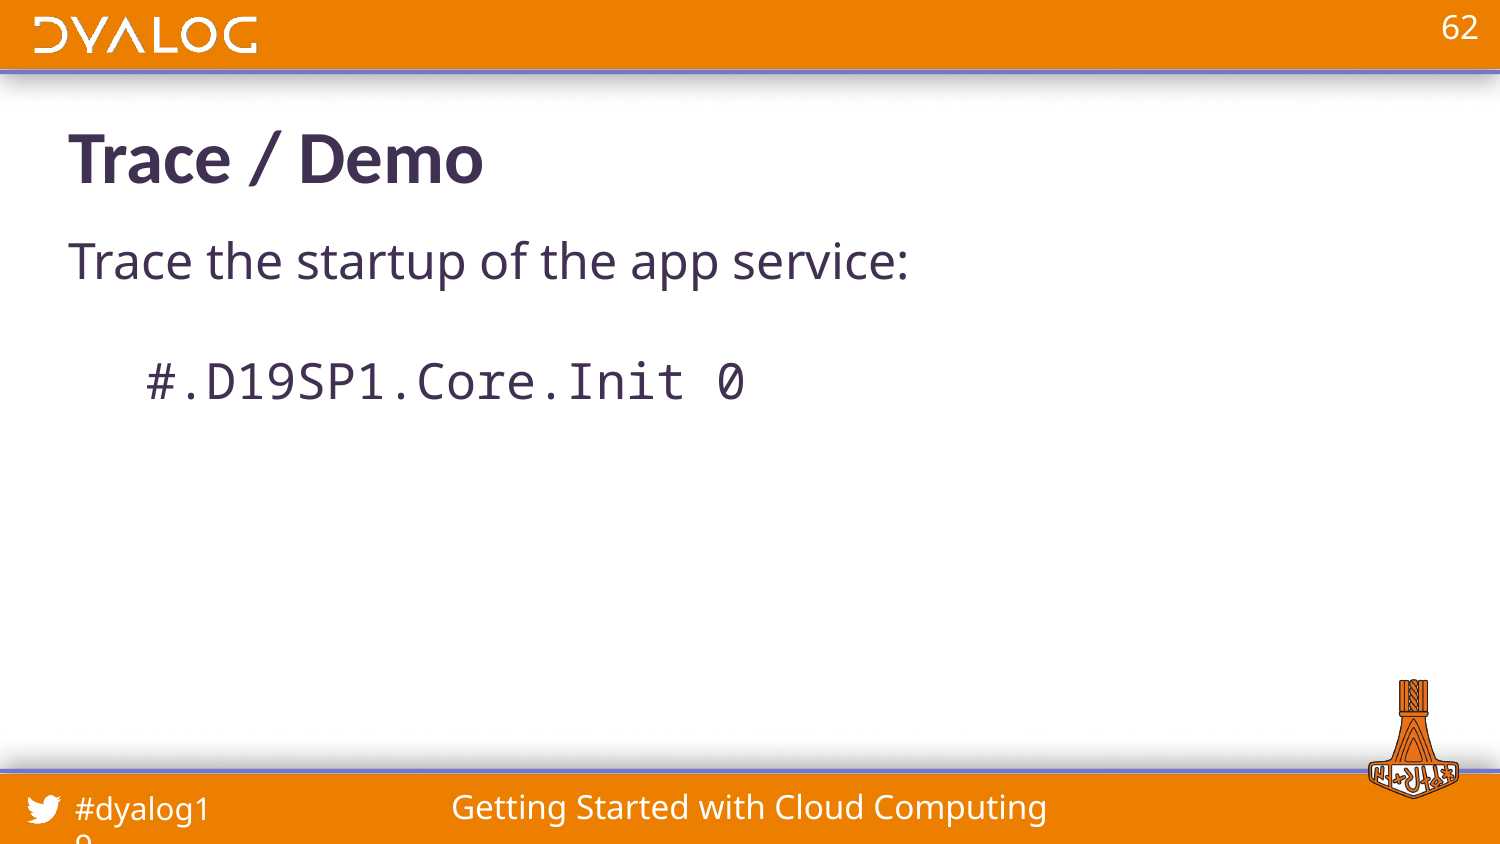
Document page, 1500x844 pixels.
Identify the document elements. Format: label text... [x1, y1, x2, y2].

list Trace the startup of the app service: #.D19SP1.Core.Init 0 [53, 222, 1069, 740]
picture [0, 0, 1500, 108]
picture [0, 679, 1500, 844]
title Trace / Demo [53, 104, 1444, 202]
